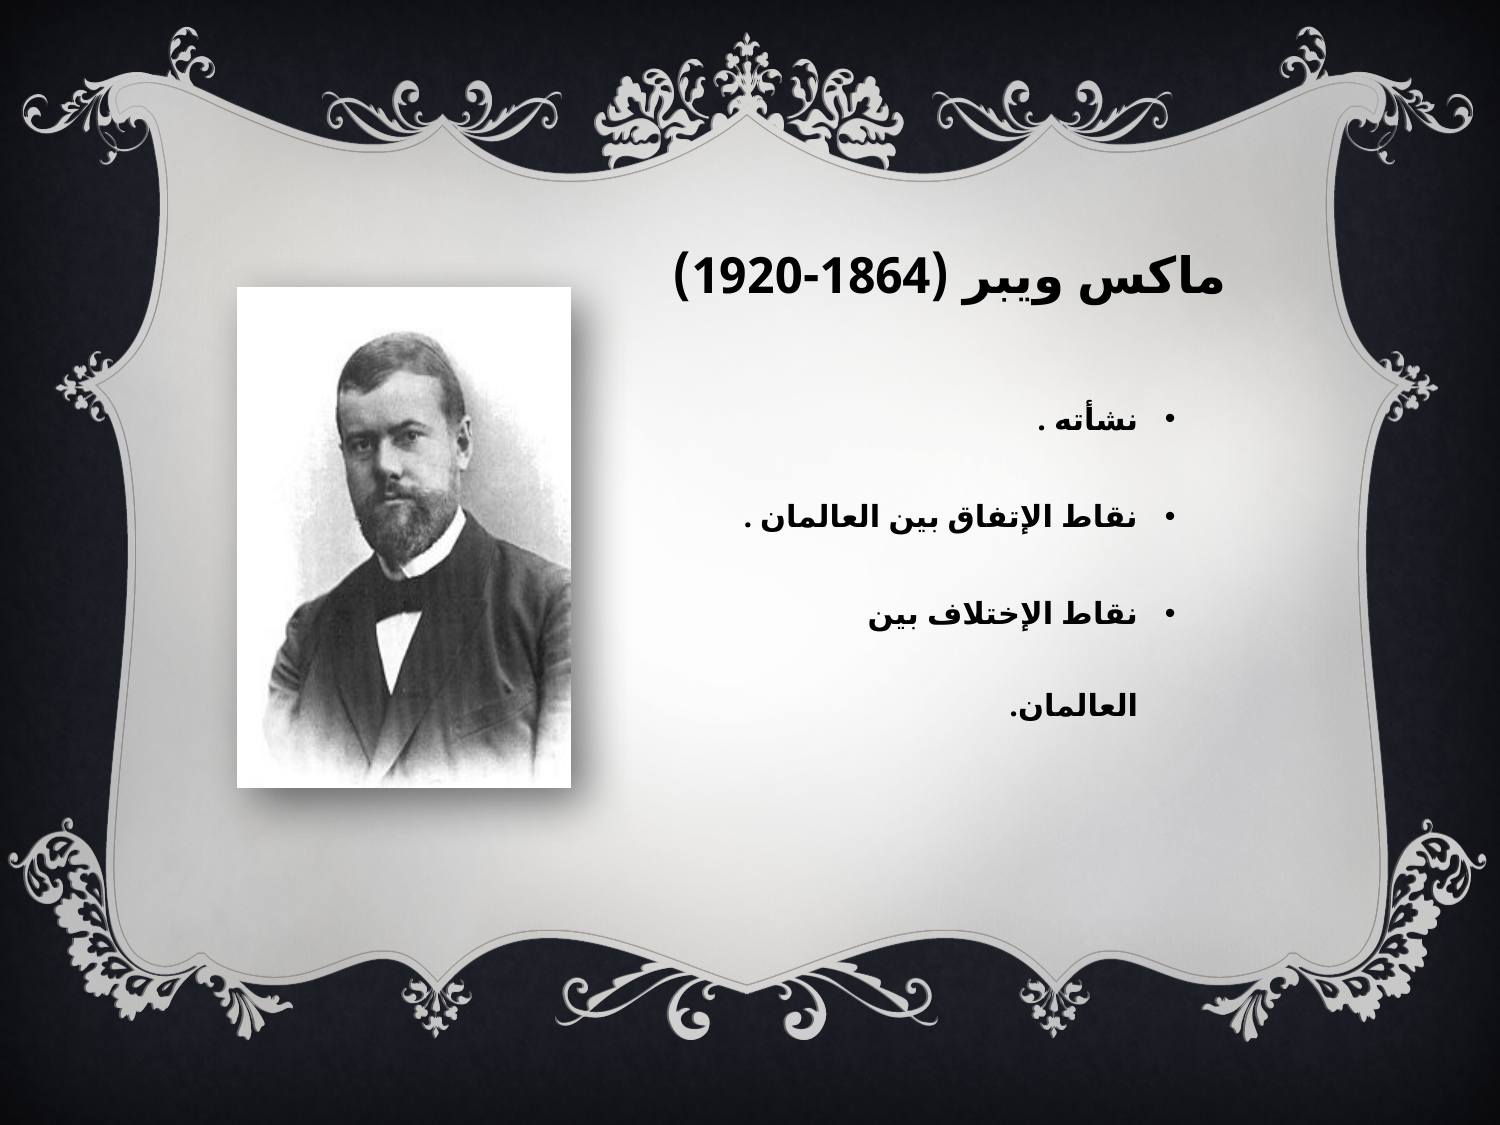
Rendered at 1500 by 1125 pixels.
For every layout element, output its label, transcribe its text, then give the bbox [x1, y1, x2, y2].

list نشأته . نقاط الإتفاق بين العالمان . نقاط الإختلاف بين العالمان. [725, 337, 1188, 815]
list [237, 287, 571, 788]
picture [0, 0, 1500, 1125]
title ماكس ويبر (1864-1920) [637, 212, 1263, 311]
